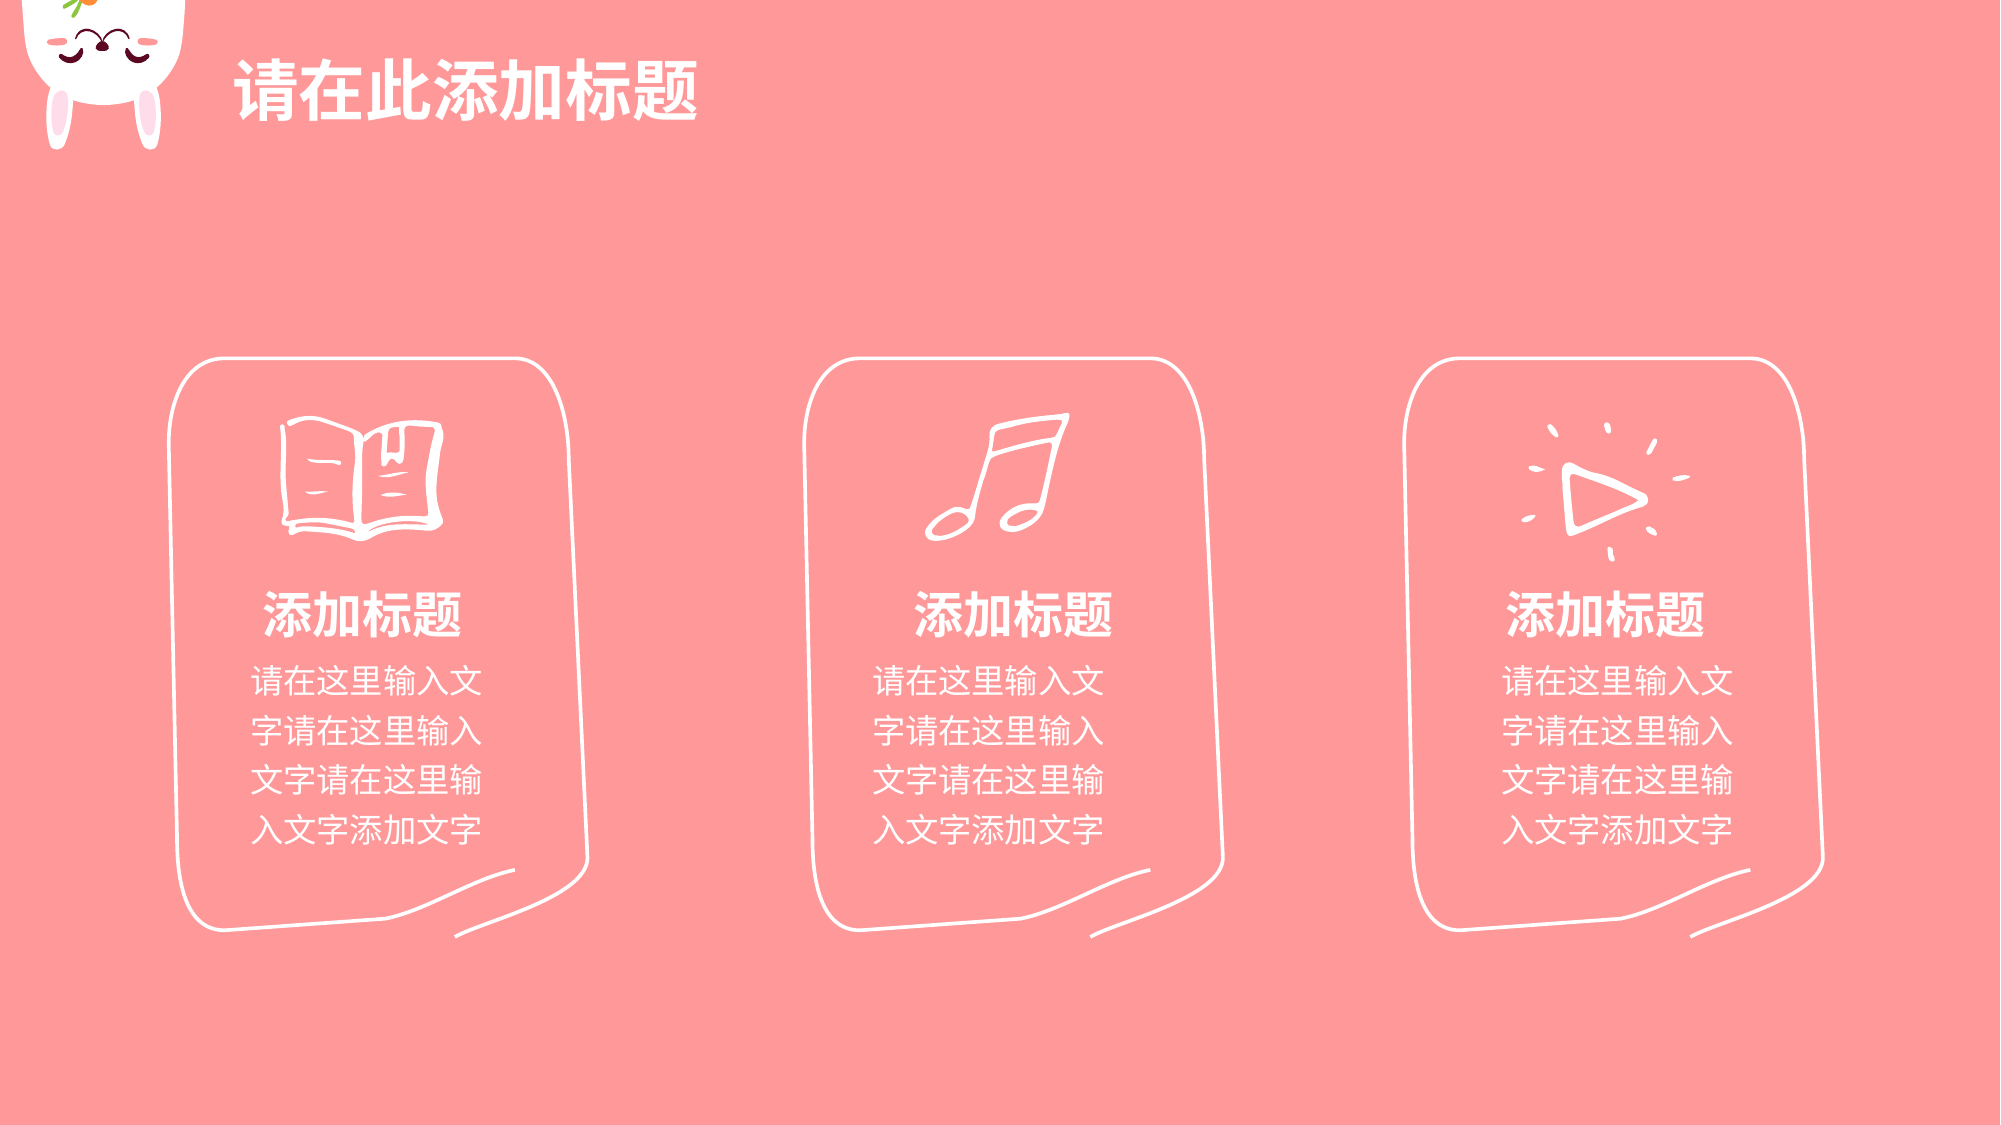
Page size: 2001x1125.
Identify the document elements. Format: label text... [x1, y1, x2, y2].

text_box [925, 412, 1070, 541]
text_box 添加标题 [847, 575, 1180, 651]
text_box [1403, 357, 1824, 938]
text_box 请在这里输入文字请在这里输入文字请在这里输入文字添加文字 [235, 642, 521, 857]
text_box 请在此添加标题 [209, 41, 722, 137]
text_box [1520, 421, 1691, 563]
text_box 添加标题 [1439, 575, 1772, 651]
text_box 请在这里输入文字请在这里输入文字请在这里输入文字添加文字 [857, 642, 1143, 857]
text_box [21, 0, 186, 153]
text_box [803, 357, 1224, 938]
text_box 添加标题 [196, 575, 529, 651]
text_box 请在这里输入文字请在这里输入文字请在这里输入文字添加文字 [1486, 642, 1772, 857]
text_box [167, 357, 589, 938]
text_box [279, 414, 447, 543]
